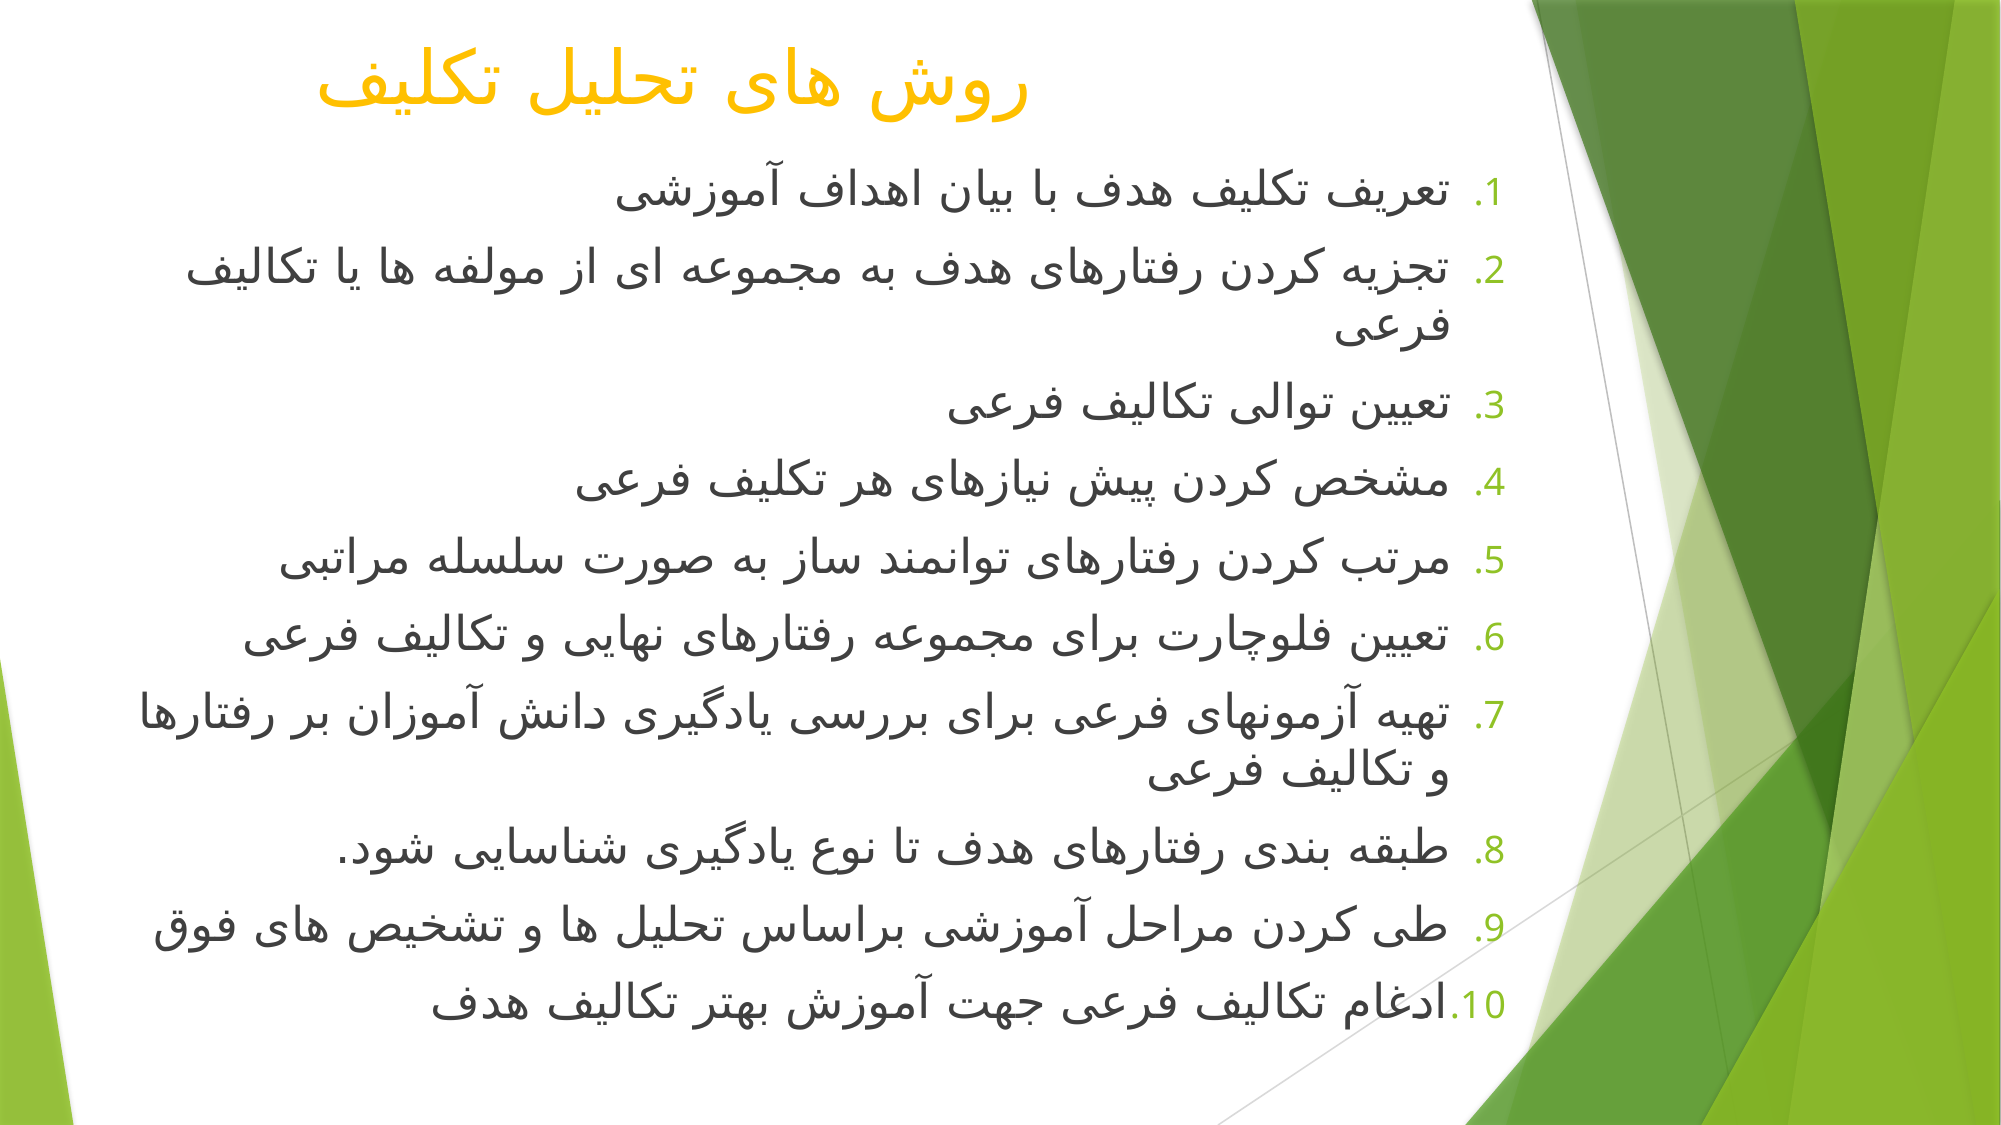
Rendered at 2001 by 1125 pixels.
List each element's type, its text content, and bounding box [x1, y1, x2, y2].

title روش های تحلیل تکلیف [111, 21, 1522, 149]
list تعریف تکلیف هدف با بیان اهداف آموزشی تجزیه کردن رفتارهای هدف به مجموعه ای از مولفه ها یا تکالیف فرعی تعیین توالی تکالیف فرعی مشخص کردن پیش نیازهای هر تکلیف فرعی مرتب کردن رفتارهای توانمند ساز به صورت سلسله مراتبی تعیین فلوچارت برای مجموعه رفتارهای نهایی و تکالیف فرعی تهیه آزمونهای فرعی برای بررسی یادگیری دانش آموزان بر رفتارها و تکالیف فرعی طبقه بندی رفتارهای هدف تا نوع یادگیری شناسایی شود. طی کردن مراحل آموزشی براساس تحلیل ها و تشخیص های فوق ادغام تکالیف فرعی جهت آموزش بهتر تکالیف هدف [111, 149, 1522, 1046]
